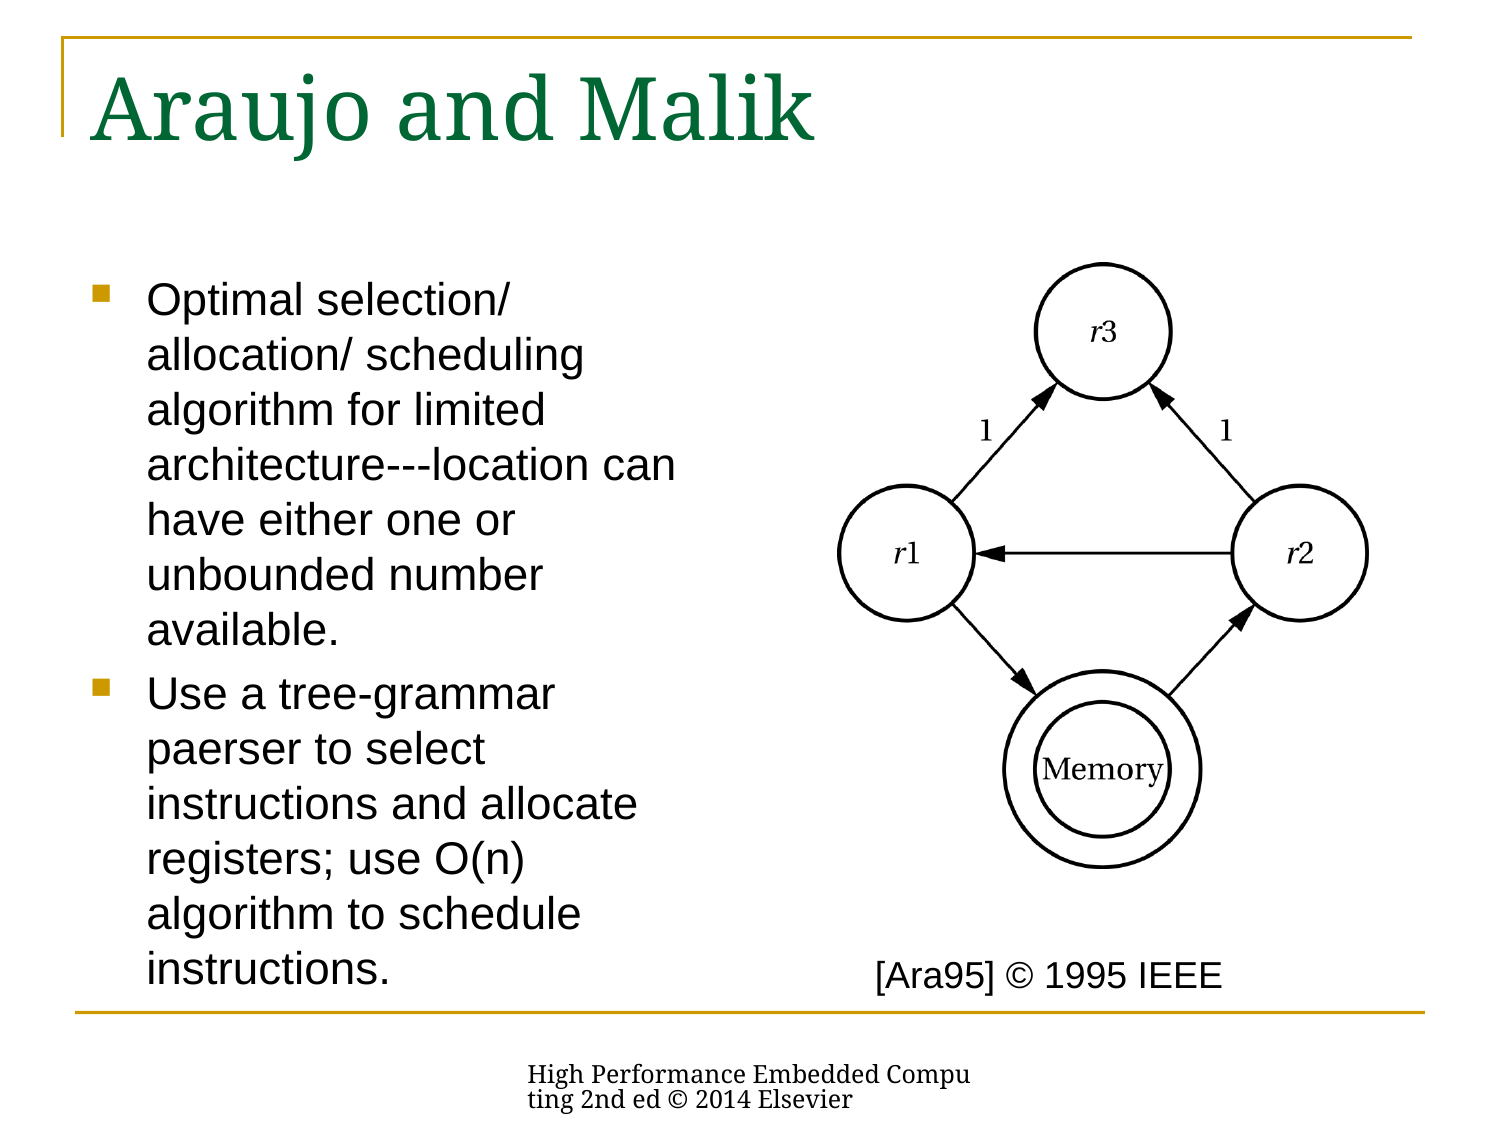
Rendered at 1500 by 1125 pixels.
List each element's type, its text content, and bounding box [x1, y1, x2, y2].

list Optimal selection/ allocation/ scheduling algorithm for limited architecture---location can have either one or unbounded number available. Use a tree-grammar paerser to select instructions and allocate registers; use O(n) algorithm to schedule instructions. [75, 262, 738, 1006]
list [837, 262, 1369, 869]
title Araujo and Malik [75, 45, 1425, 233]
text_box [Ara95] © 1995 IEEE [860, 943, 1239, 1004]
footer High Performance Embedded Computing 2nd ed © 2014 Elsevier [512, 1025, 988, 1100]
